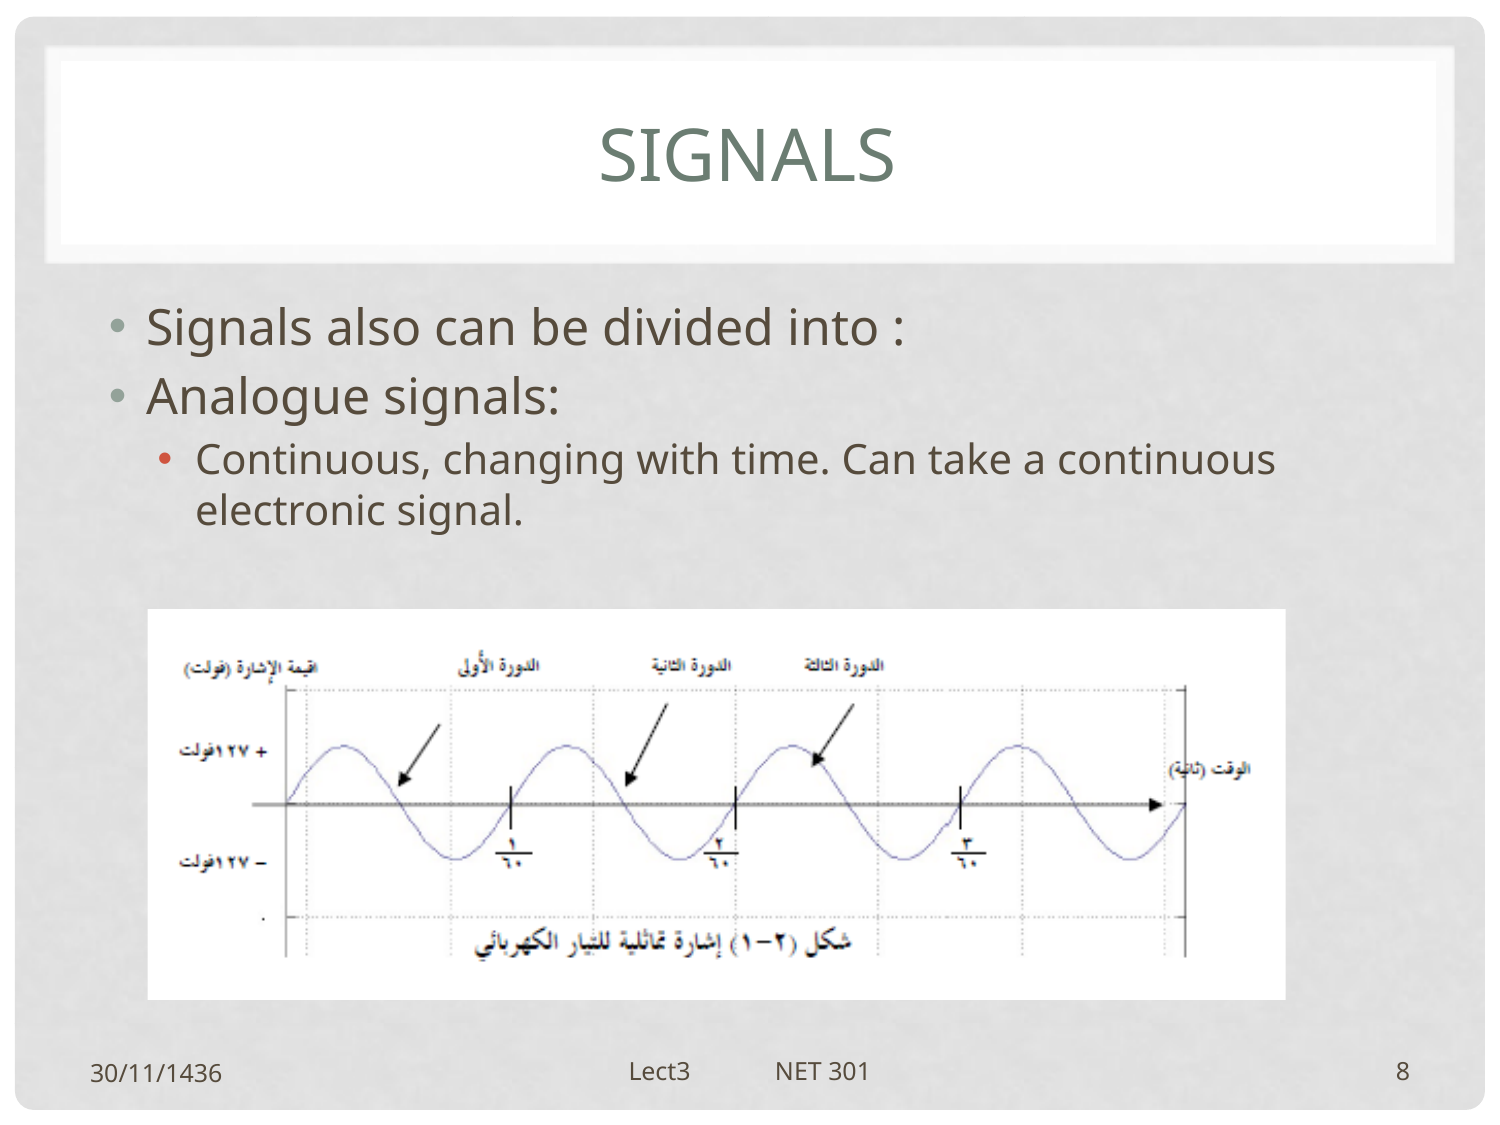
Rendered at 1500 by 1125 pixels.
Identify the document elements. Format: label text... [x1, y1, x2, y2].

picture [147, 609, 1286, 1000]
slide_number 8 [1074, 1042, 1425, 1103]
footer Lect3 NET 301 [512, 1042, 988, 1103]
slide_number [75, 1042, 425, 1103]
list Signals also can be divided into : Analogue signals: Continuous, changing with time. Can take a continuous electronic signal. [75, 287, 1425, 1005]
title signals [69, 66, 1425, 238]
